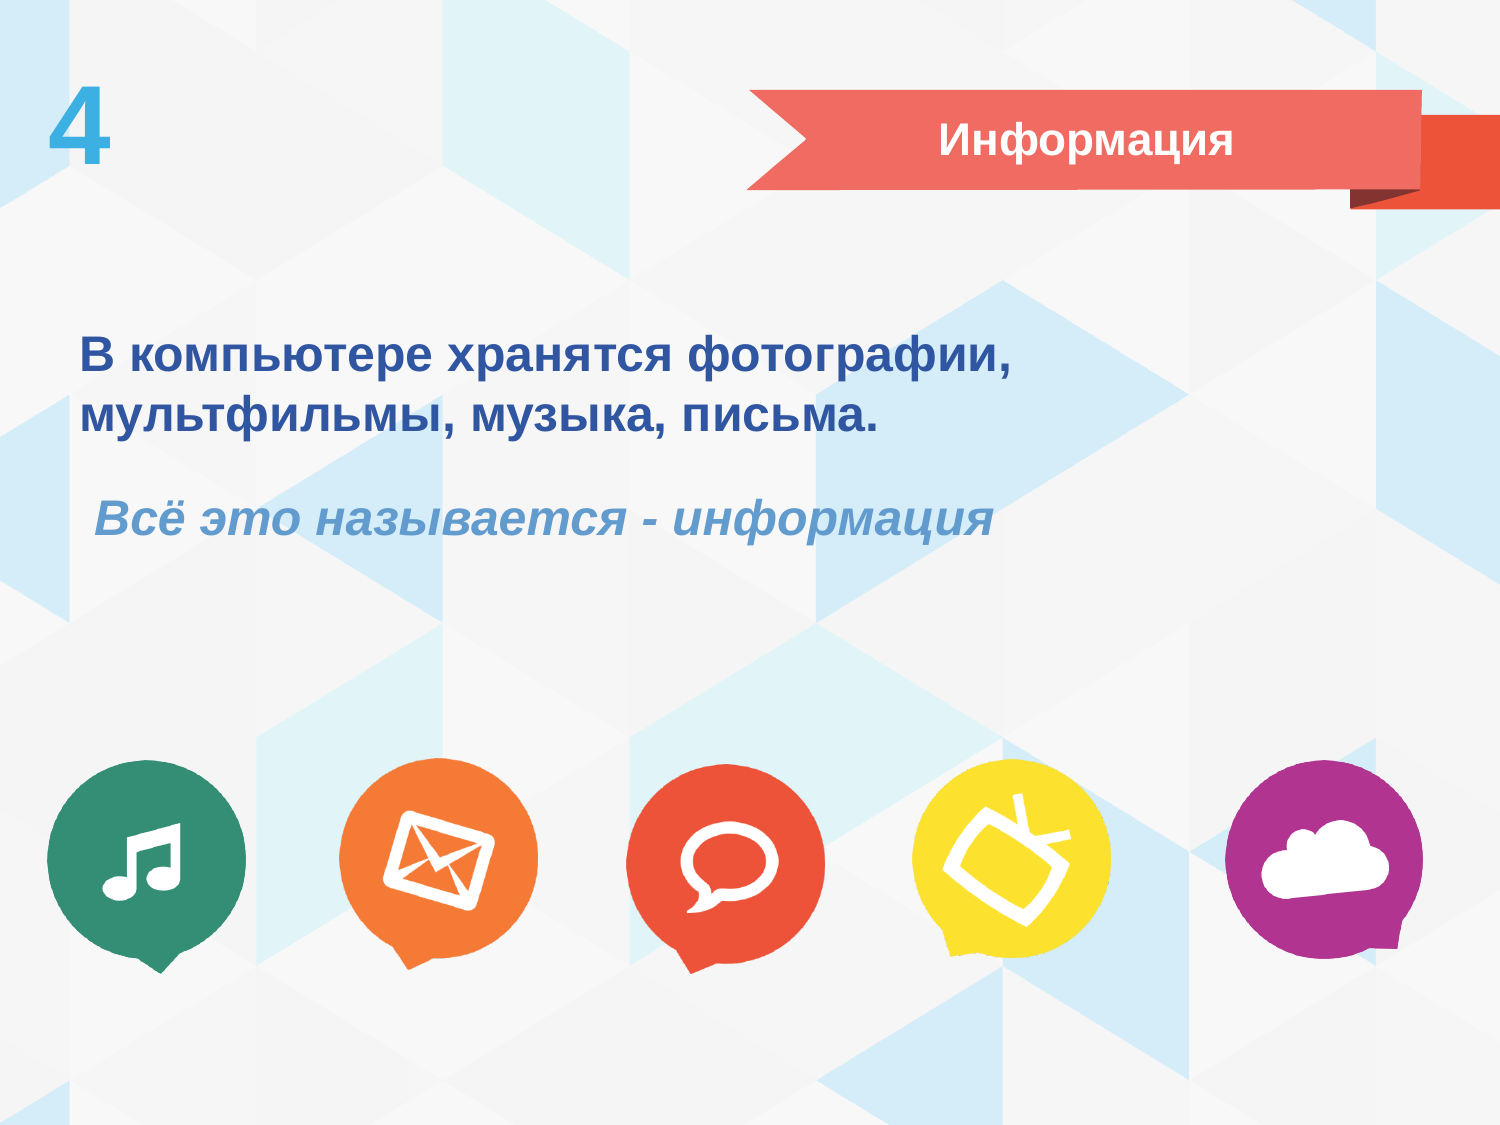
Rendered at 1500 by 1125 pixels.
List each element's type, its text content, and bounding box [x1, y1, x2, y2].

picture [338, 758, 538, 970]
picture [1224, 760, 1424, 959]
text_box Всё это называется - информация [79, 477, 1428, 553]
picture [912, 759, 1111, 958]
text_box В компьютере хранятся фотографии, мультфильмы, музыка, письма. [64, 314, 1351, 450]
picture [625, 764, 825, 974]
picture [47, 760, 246, 974]
slide_number 4 [33, 78, 183, 161]
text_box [746, 89, 1500, 210]
